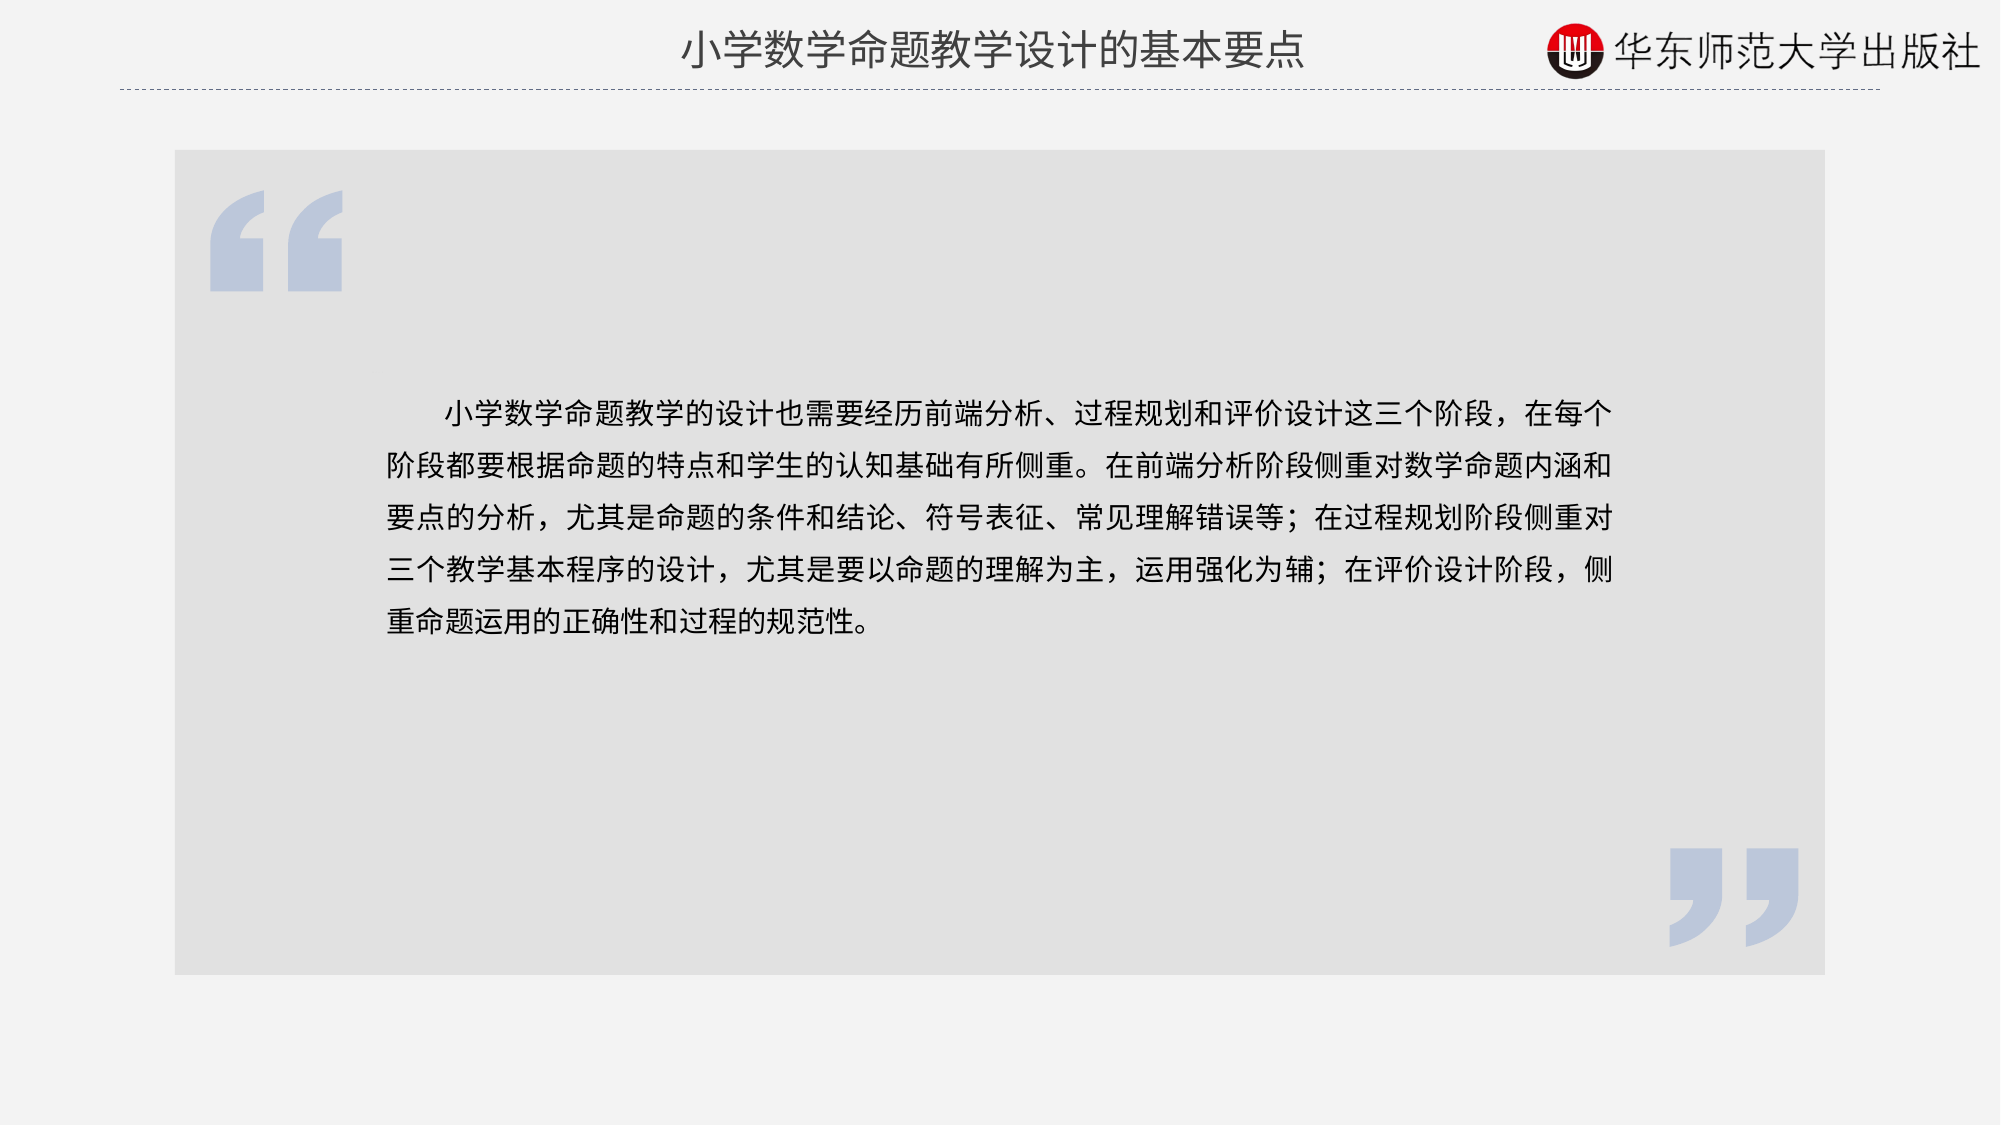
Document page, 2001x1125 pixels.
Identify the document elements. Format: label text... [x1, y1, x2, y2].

text_box [174, 149, 1826, 976]
text_box 小学数学命题教学的设计也需要经历前端分析、过程规划和评价设计这三个阶段，在每个阶段都要根据命题的特点和学生的认知基础有所侧重。在前端分析阶段侧重对数学命题内涵和要点的分析，尤其是命题的条件和结论、符号表征、常见理解错误等；在过程规划阶段侧重对三个教学基本程序的设计，尤其是要以命题的理解为主，运用强化为辅；在评价设计阶段，侧重命题运用的正确性和过程的规范性。 [371, 370, 1629, 647]
text_box [209, 189, 265, 293]
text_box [1536, 13, 1989, 83]
text_box [1744, 847, 1800, 949]
text_box 小学数学命题教学设计的基本要点 [680, 23, 1320, 74]
text_box [287, 189, 344, 293]
text_box [1668, 847, 1724, 949]
